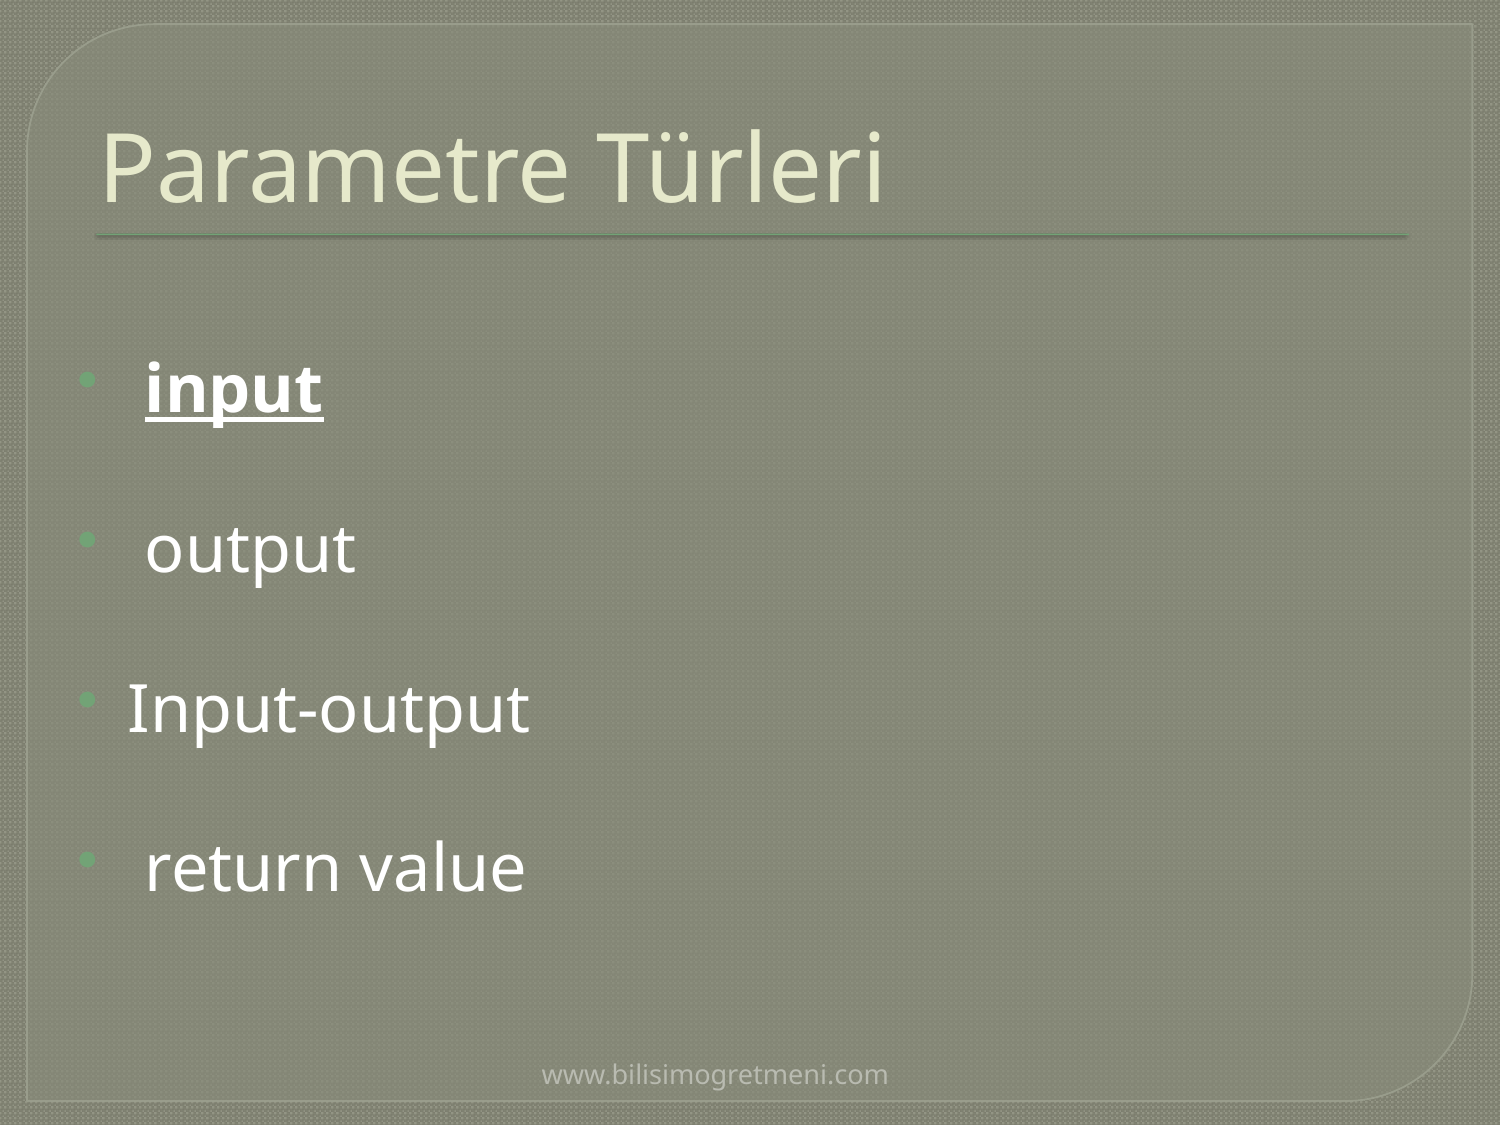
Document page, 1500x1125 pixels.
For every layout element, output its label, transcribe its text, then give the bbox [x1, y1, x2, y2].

title Parametre Türleri [75, 41, 1425, 230]
footer www.bilisimogretmeni.com [212, 1050, 904, 1095]
list input output Input-output return value [64, 338, 1415, 953]
